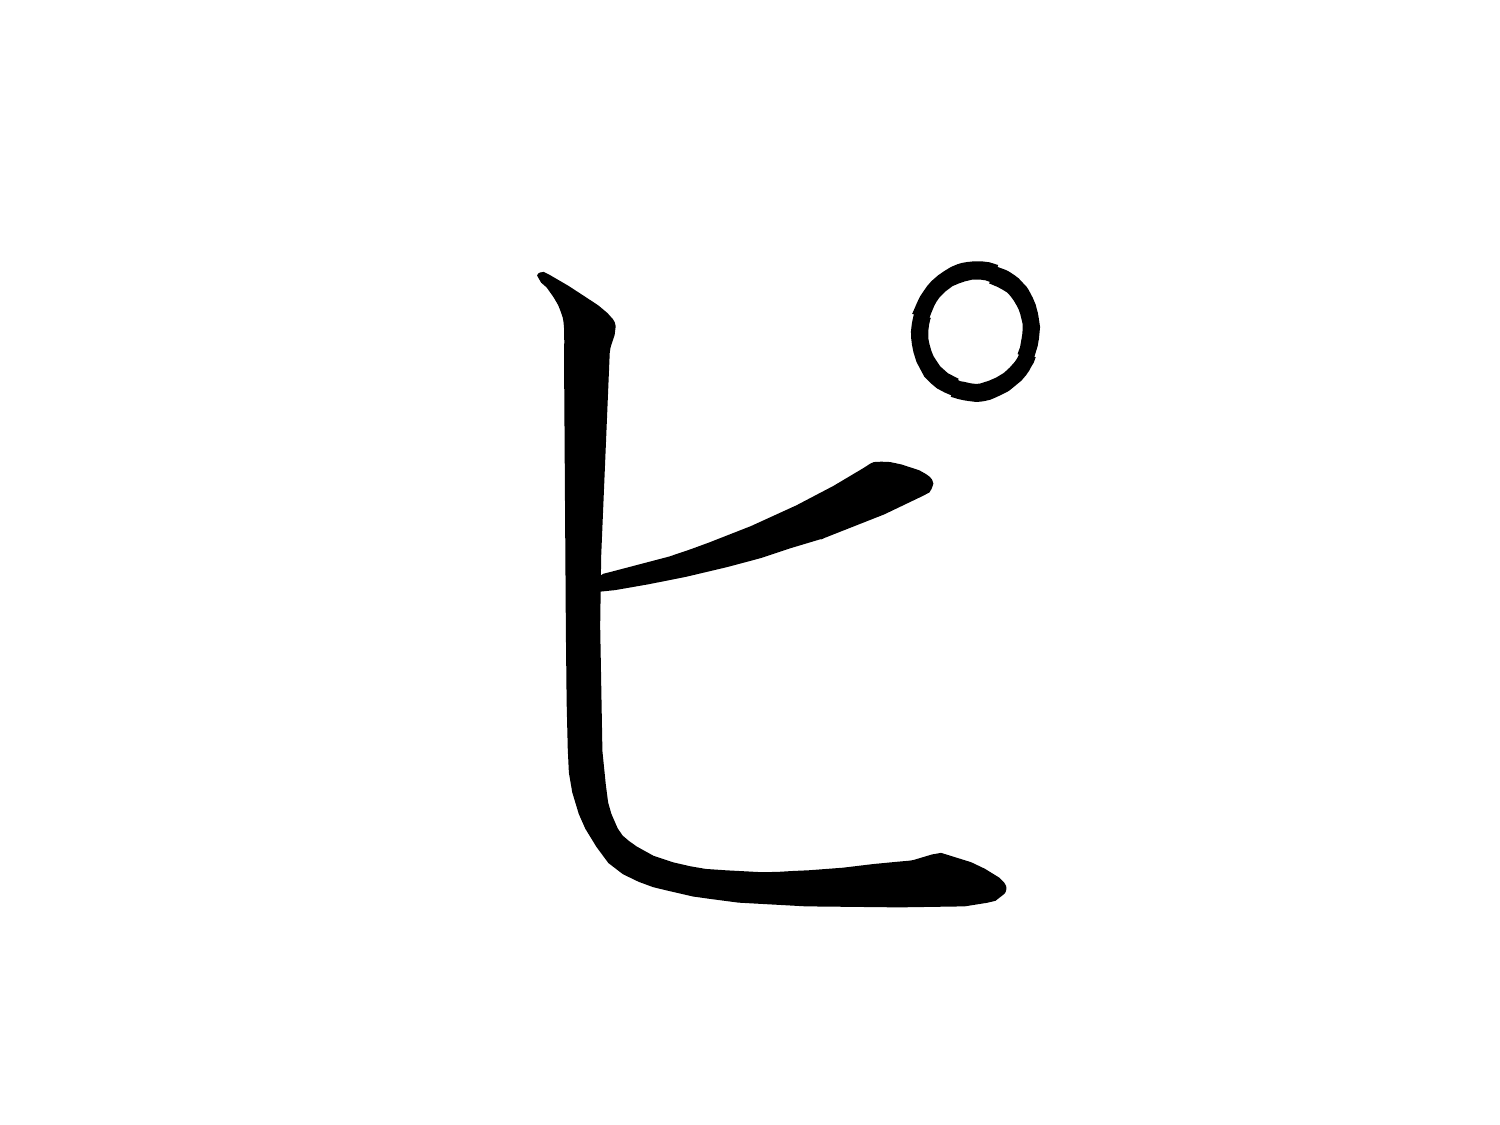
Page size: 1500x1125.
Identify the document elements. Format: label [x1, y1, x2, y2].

text_box [535, 269, 1009, 910]
text_box [908, 316, 960, 397]
text_box [987, 264, 1043, 356]
text_box [948, 349, 1038, 405]
text_box [603, 459, 936, 594]
text_box [910, 259, 1001, 322]
